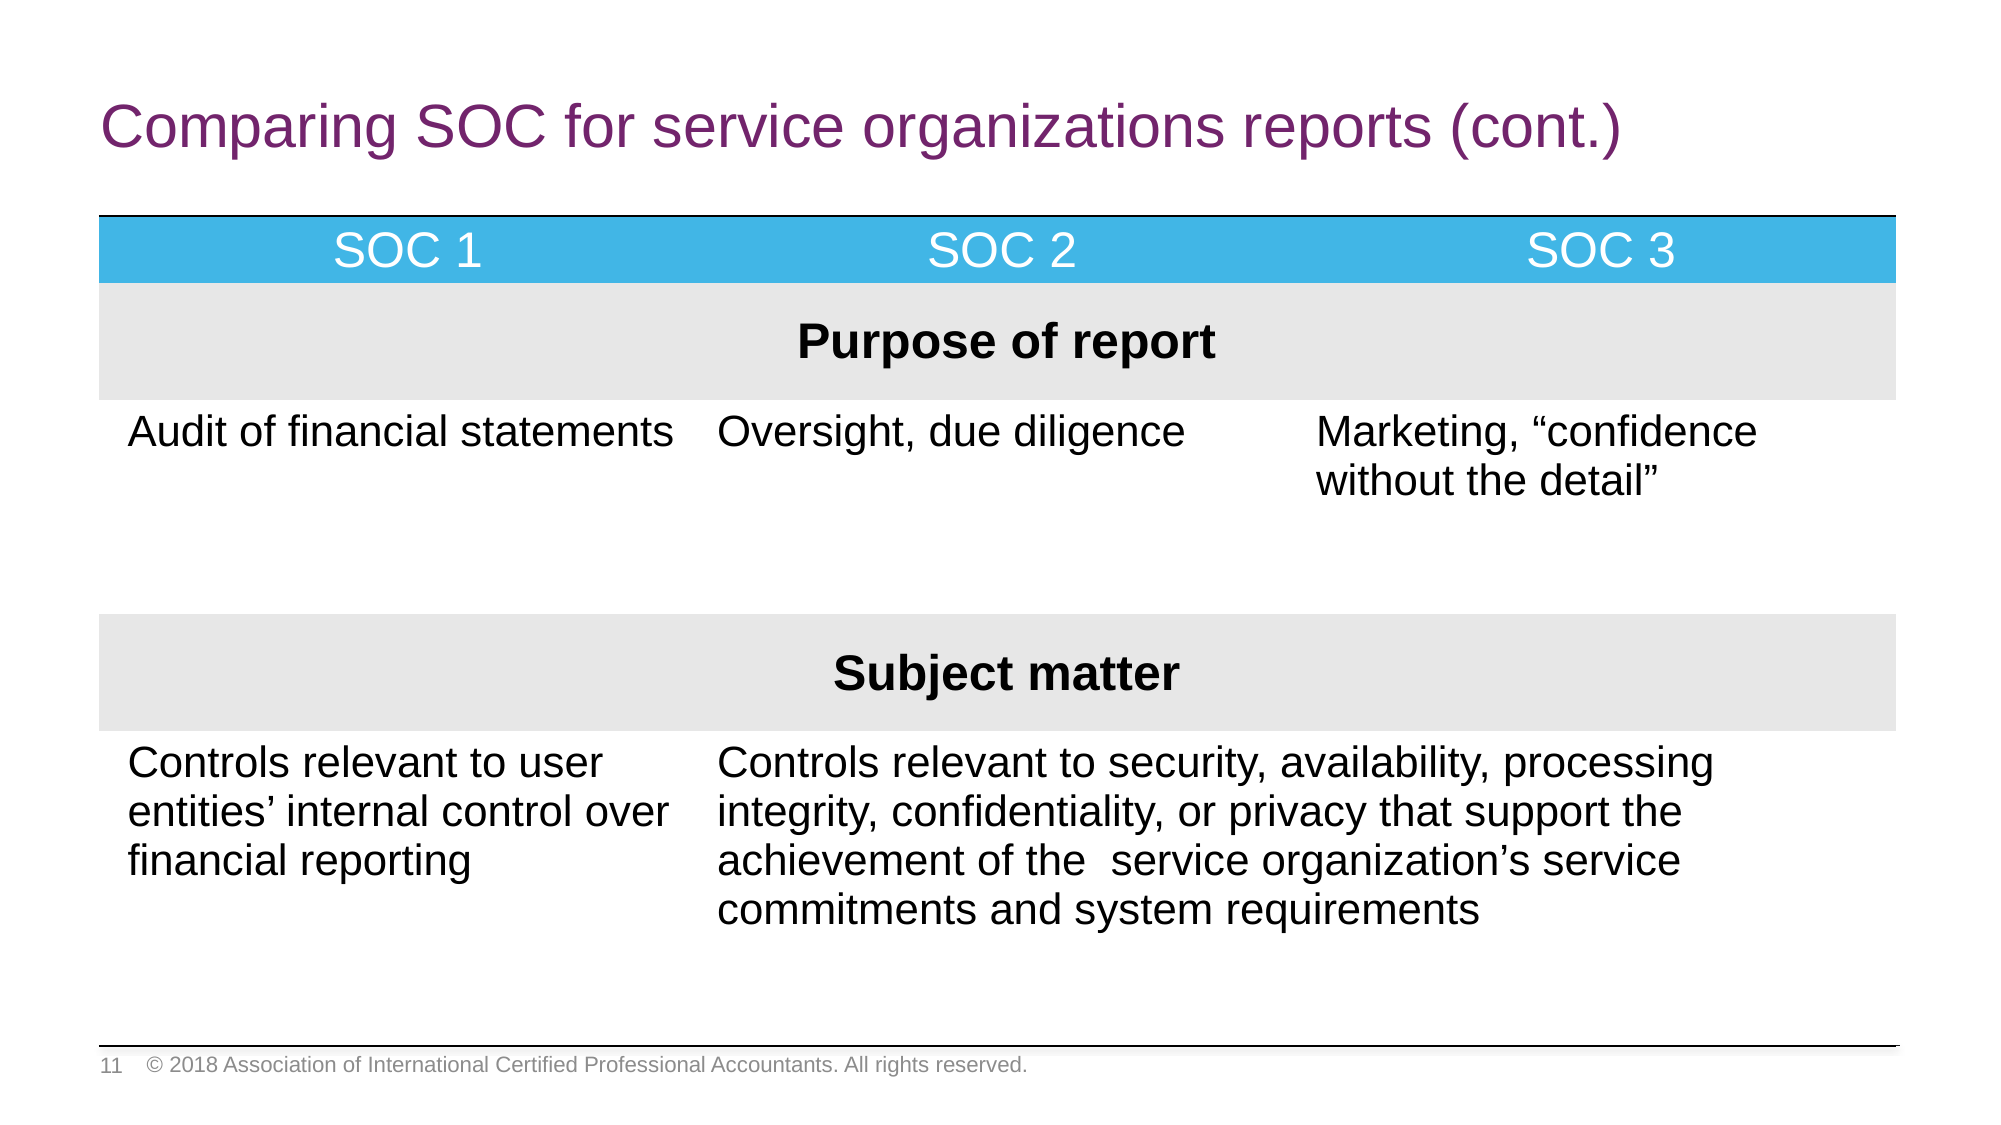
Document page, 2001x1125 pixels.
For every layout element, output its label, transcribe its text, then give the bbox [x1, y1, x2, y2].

title Comparing SOC for service organizations reports (cont.) [100, 30, 1800, 160]
table_cell Controls relevant to security, availability, processing integrity, confidentiality, or privacy that support the achievement of the service organization’s service commitments and system requirements [698, 731, 1896, 1045]
slide_number 11 [99, 1050, 147, 1111]
table_cell Purpose of report [99, 283, 1896, 400]
table_cell Subject matter [99, 614, 1896, 731]
table_header SOC 3 [1297, 217, 1896, 283]
table_cell Controls relevant to user entities’ internal control over financial reporting [99, 731, 698, 1045]
table_cell Marketing, “confidence without the detail” [1297, 400, 1896, 614]
footer © 2018 Association of International Certified Professional Accountants. All rights reserved. [147, 1050, 1900, 1111]
table_cell Audit of financial statements [99, 400, 698, 614]
table_cell Oversight, due diligence [698, 400, 1297, 614]
table_header SOC 1 [99, 217, 698, 283]
table_header SOC 2 [698, 217, 1297, 283]
